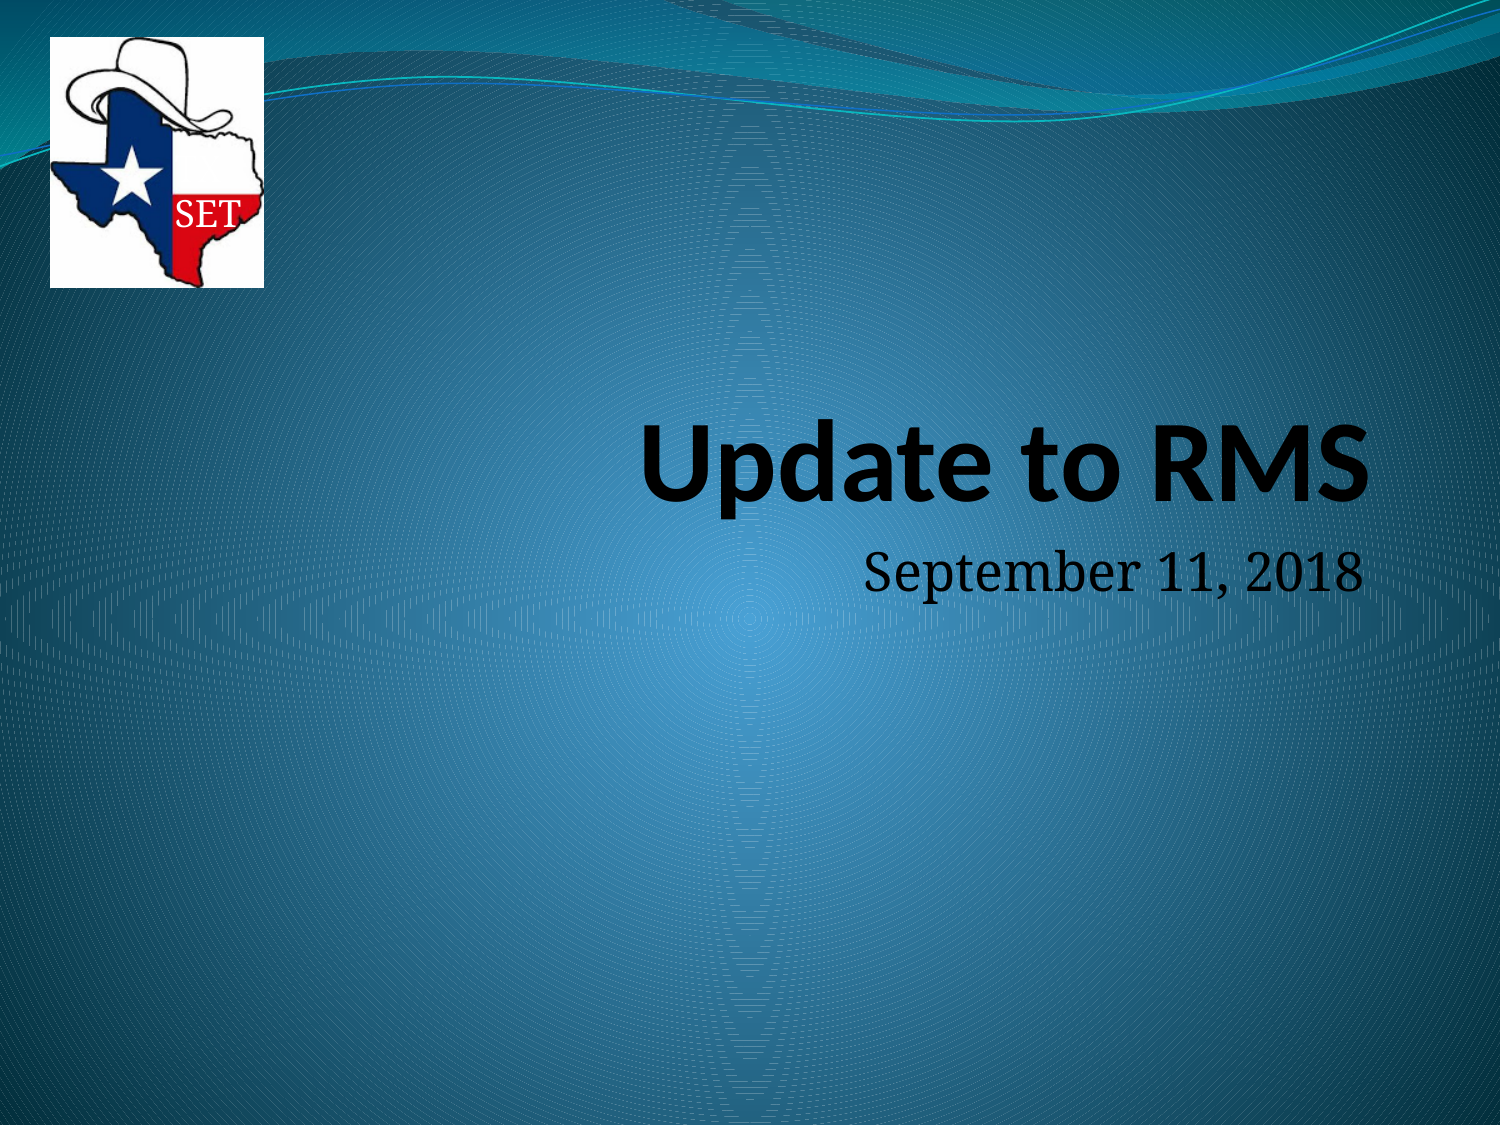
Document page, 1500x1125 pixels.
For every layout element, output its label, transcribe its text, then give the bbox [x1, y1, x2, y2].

subtitle September 11, 2018 [87, 529, 1376, 818]
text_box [49, 37, 264, 288]
title Update to RMS [87, 224, 1376, 525]
